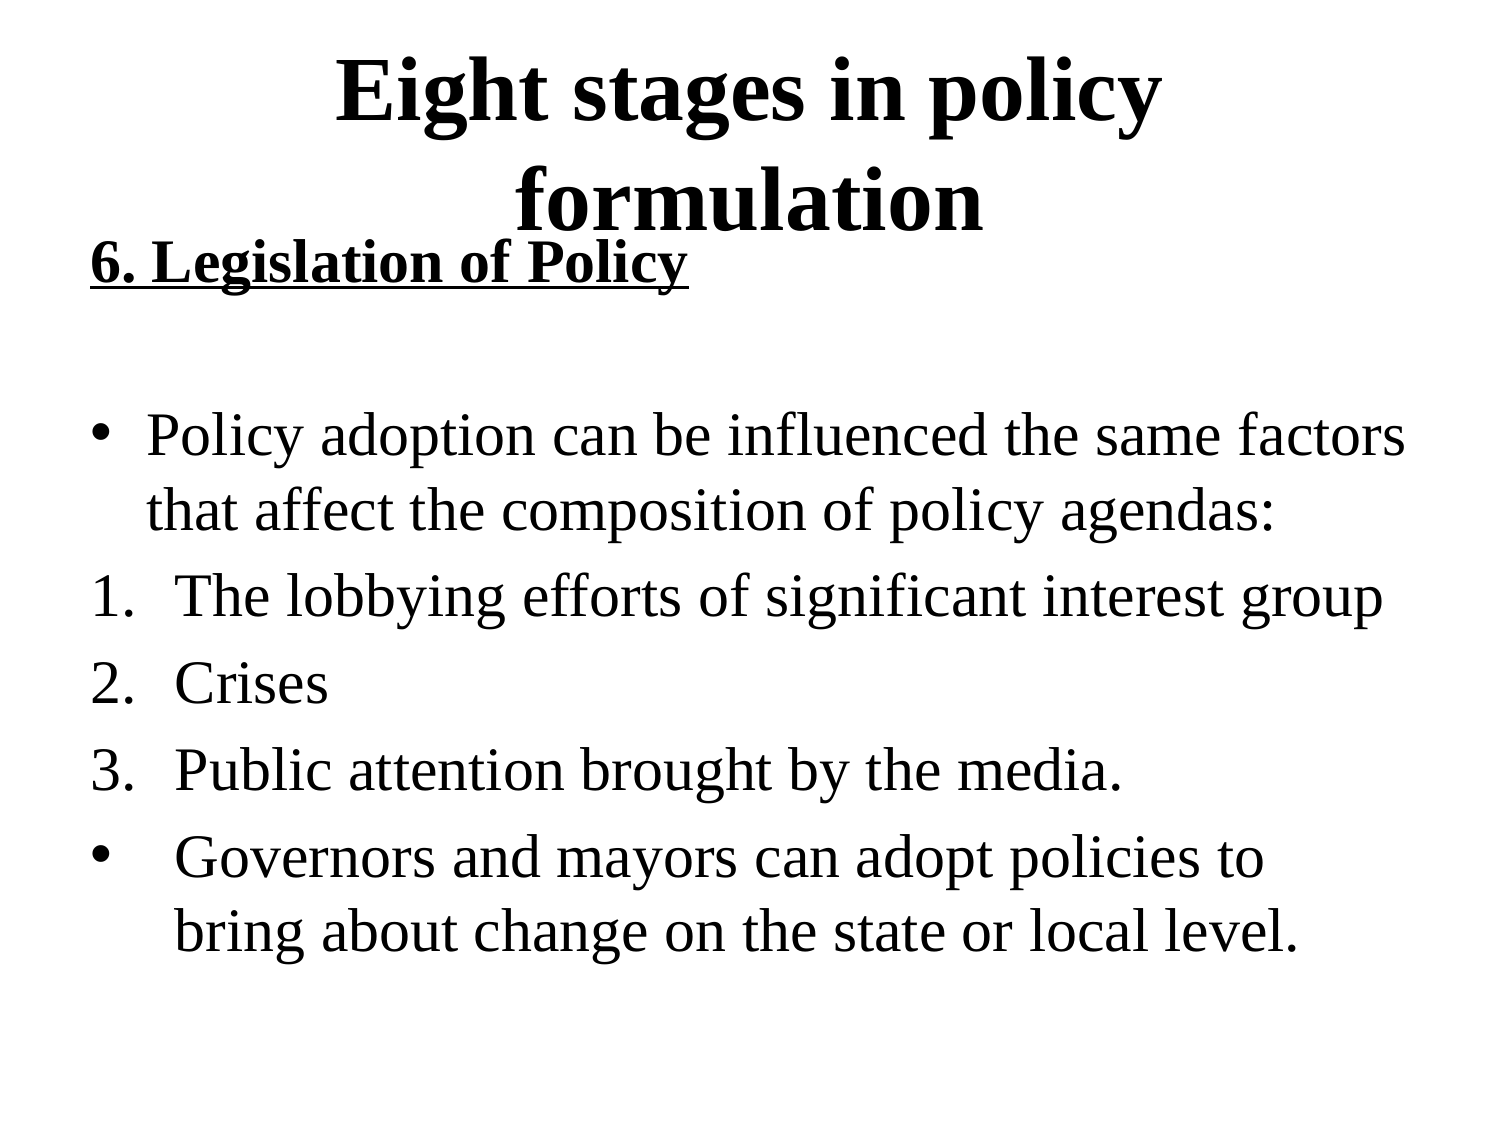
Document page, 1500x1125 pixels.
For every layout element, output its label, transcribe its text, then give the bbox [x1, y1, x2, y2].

list 6. Legislation of Policy Policy adoption can be influenced the same factors that affect the composition of policy agendas: The lobbying efforts of significant interest group Crises Public attention brought by the media. Governors and mayors can adopt policies to bring about change on the state or local level. [75, 212, 1425, 1075]
title Eight stages in policy formulation [75, 45, 1425, 212]
